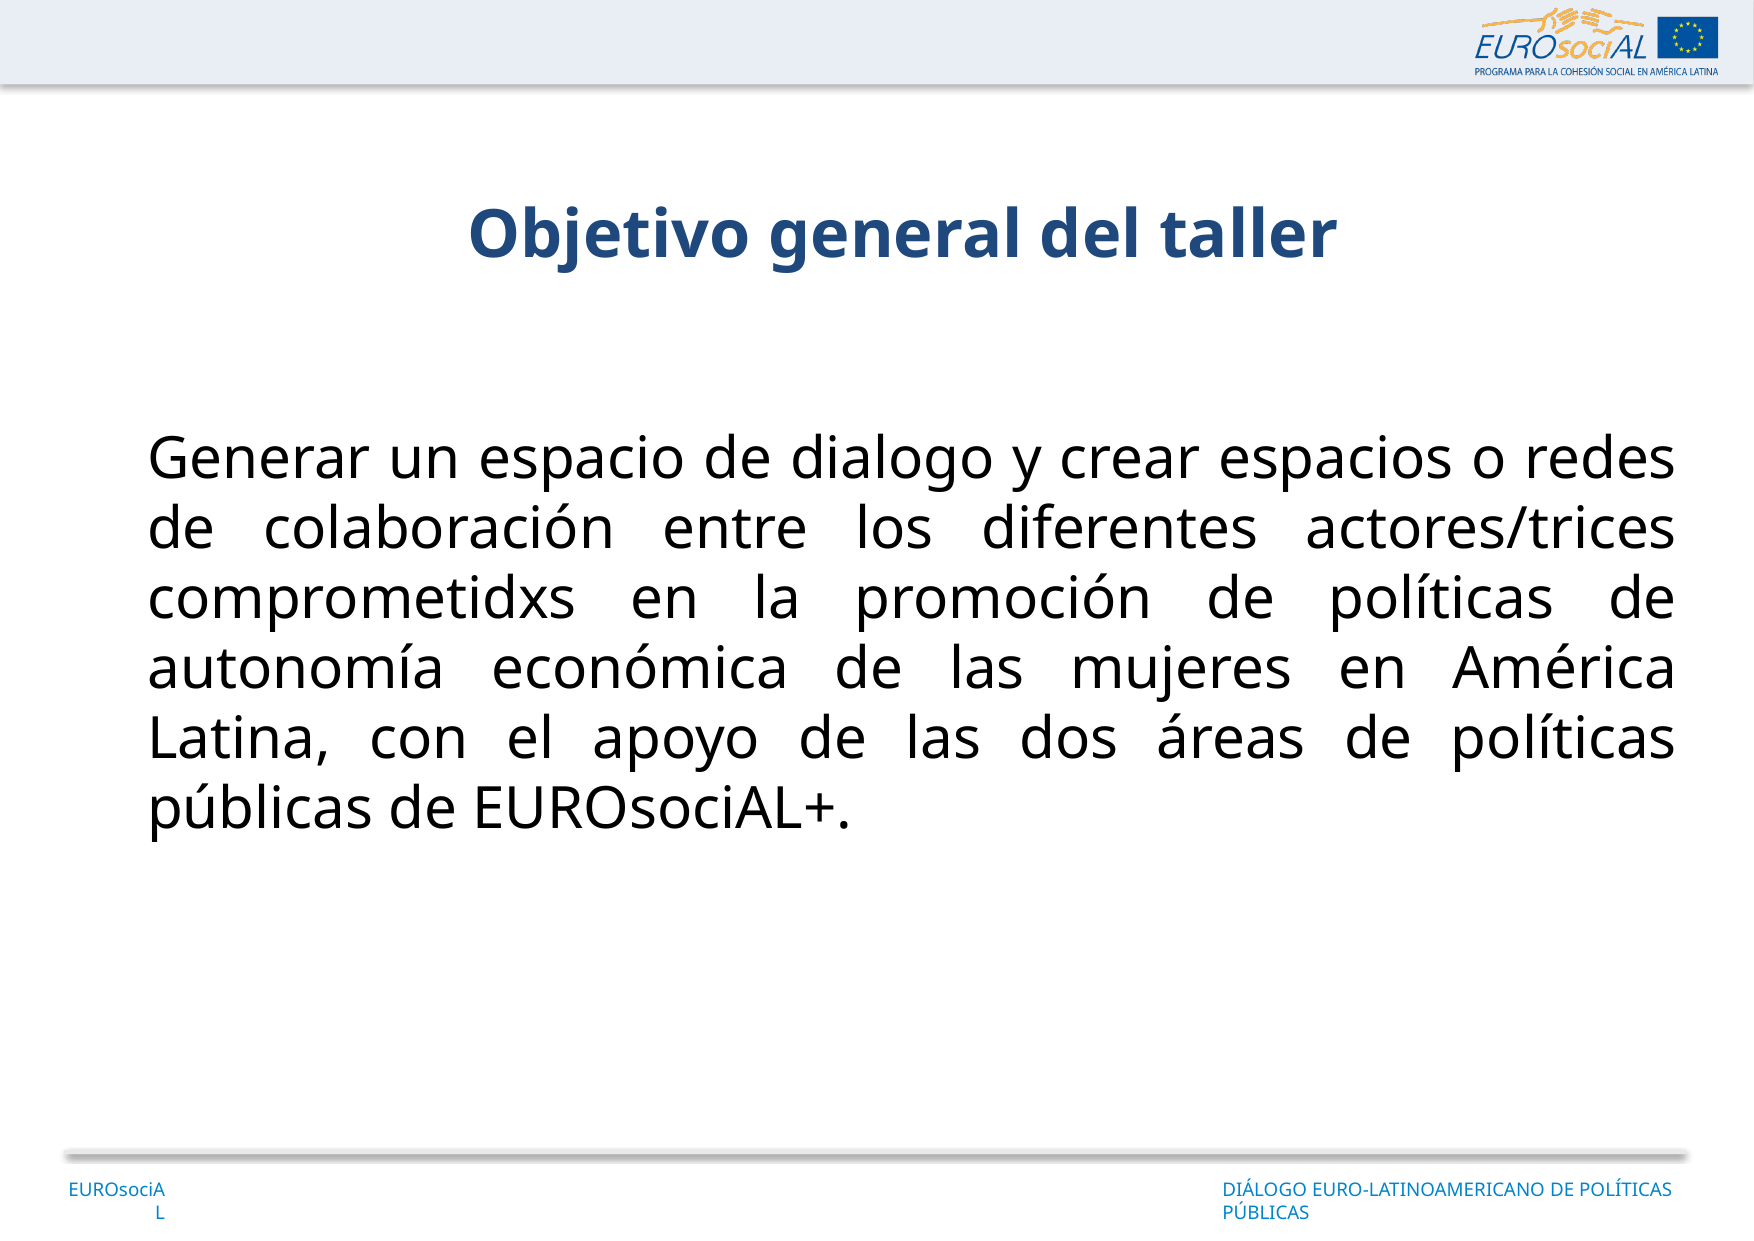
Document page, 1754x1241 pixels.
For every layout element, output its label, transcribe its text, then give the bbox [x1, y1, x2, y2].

picture [1467, 0, 1728, 85]
text_box Objetivo general del taller Generar un espacio de dialogo y crear espacios o redes de colaboración entre los diferentes actores/trices comprometidxs en la promoción de políticas de autonomía económica de las mujeres en América Latina, con el apoyo de las dos áreas de políticas públicas de EUROsociAL+. [132, 183, 1692, 898]
picture [1249, 1208, 1254, 1217]
